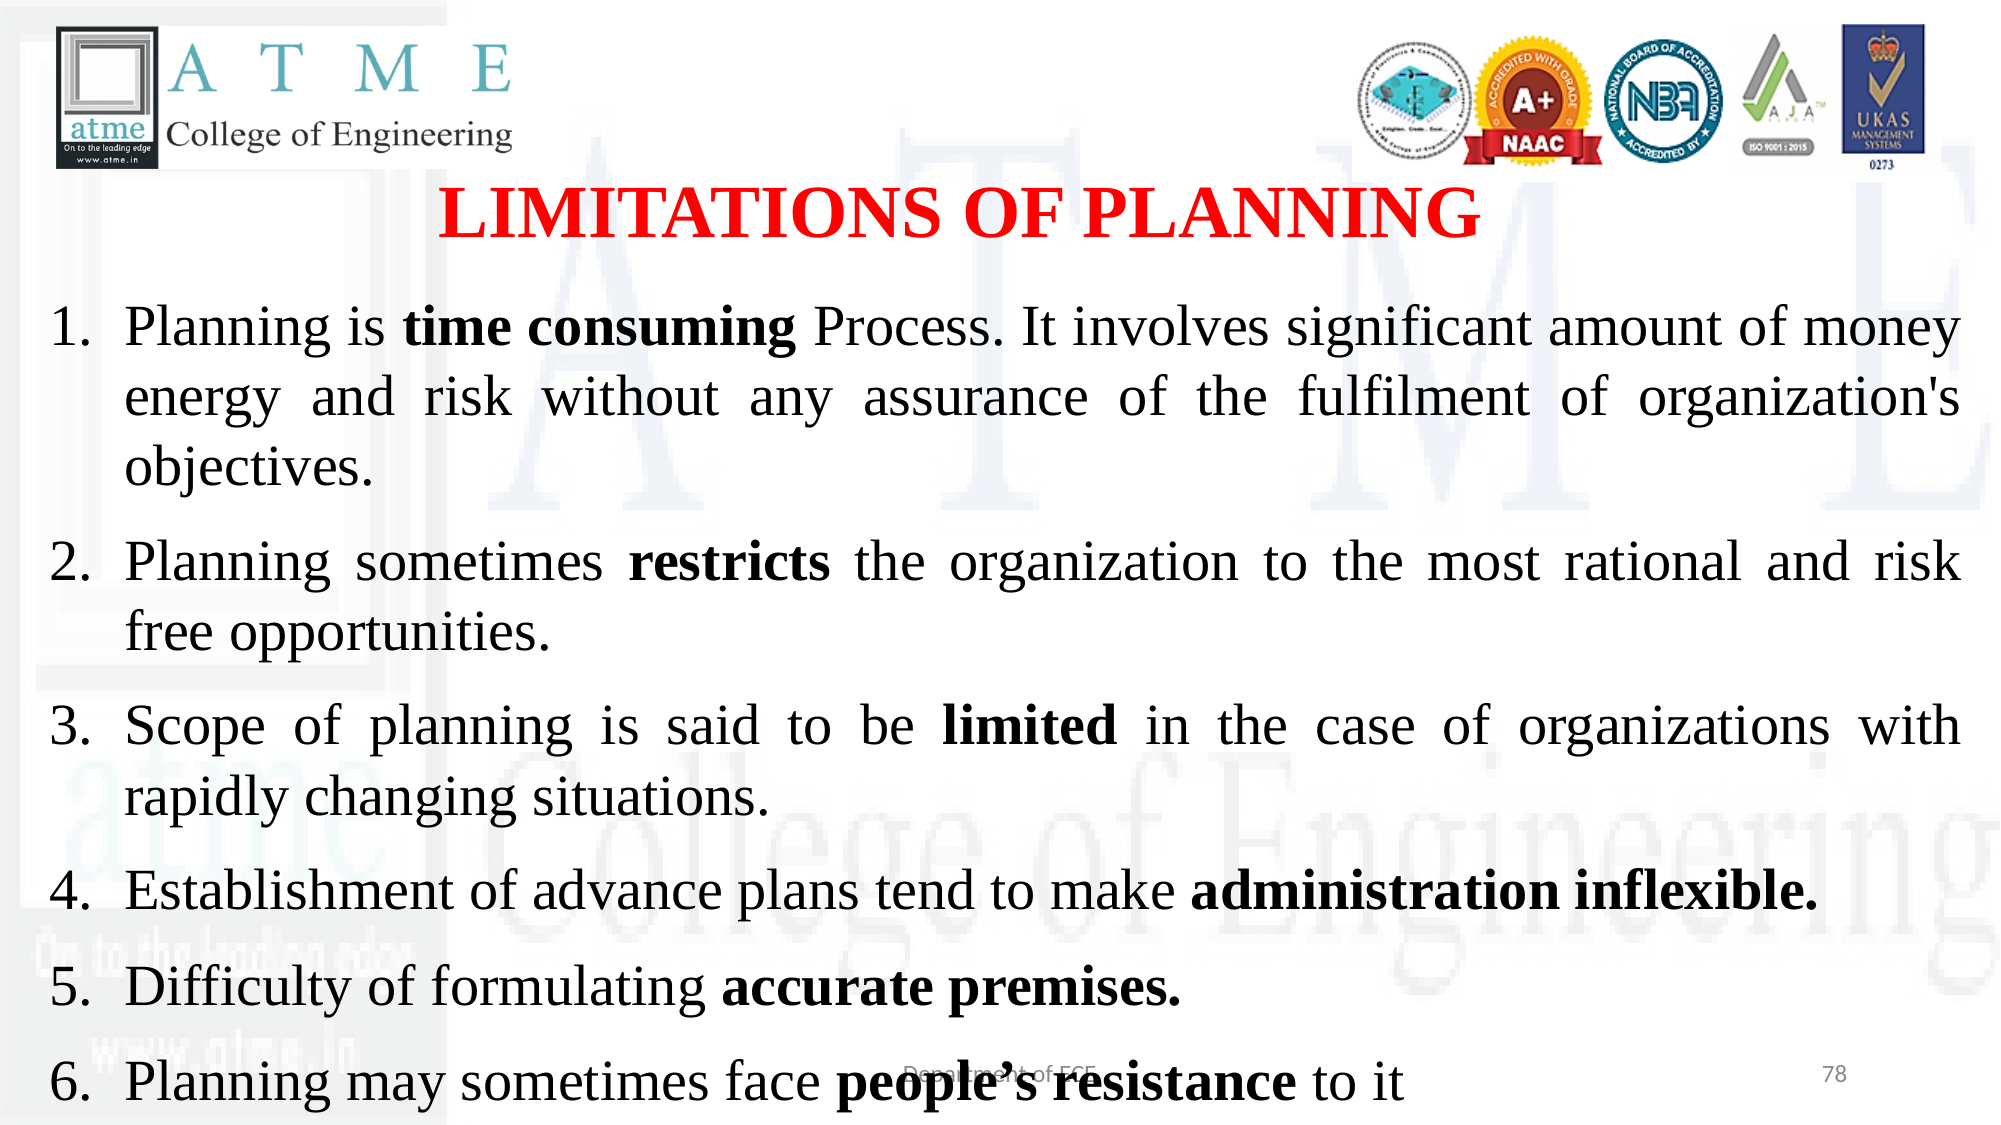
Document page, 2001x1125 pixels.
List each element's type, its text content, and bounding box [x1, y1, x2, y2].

picture [1688, 138, 1699, 150]
picture [1626, 140, 1685, 154]
picture [1620, 47, 1719, 148]
picture [1620, 135, 1630, 142]
picture [1611, 121, 1626, 136]
picture [1662, 44, 1676, 52]
text_box Planning is time consuming Process. It involves significant amount of money energy and risk without any assurance of the fulfilment of organization's objectives. Planning sometimes restricts the organization to the most rational and risk free opportunities. Scope of planning is said to be limited in the case of organizations with rapidly changing situations. Establishment of advance plans tend to make administration inflexible. Difficulty of formulating accurate premises. Planning may sometimes face people’s resistance to it [34, 279, 1978, 1119]
text_box LIMITATIONS OF PLANNING [56, 154, 1865, 260]
picture [1624, 44, 1658, 67]
picture [1352, 24, 1941, 182]
picture [56, 26, 512, 154]
